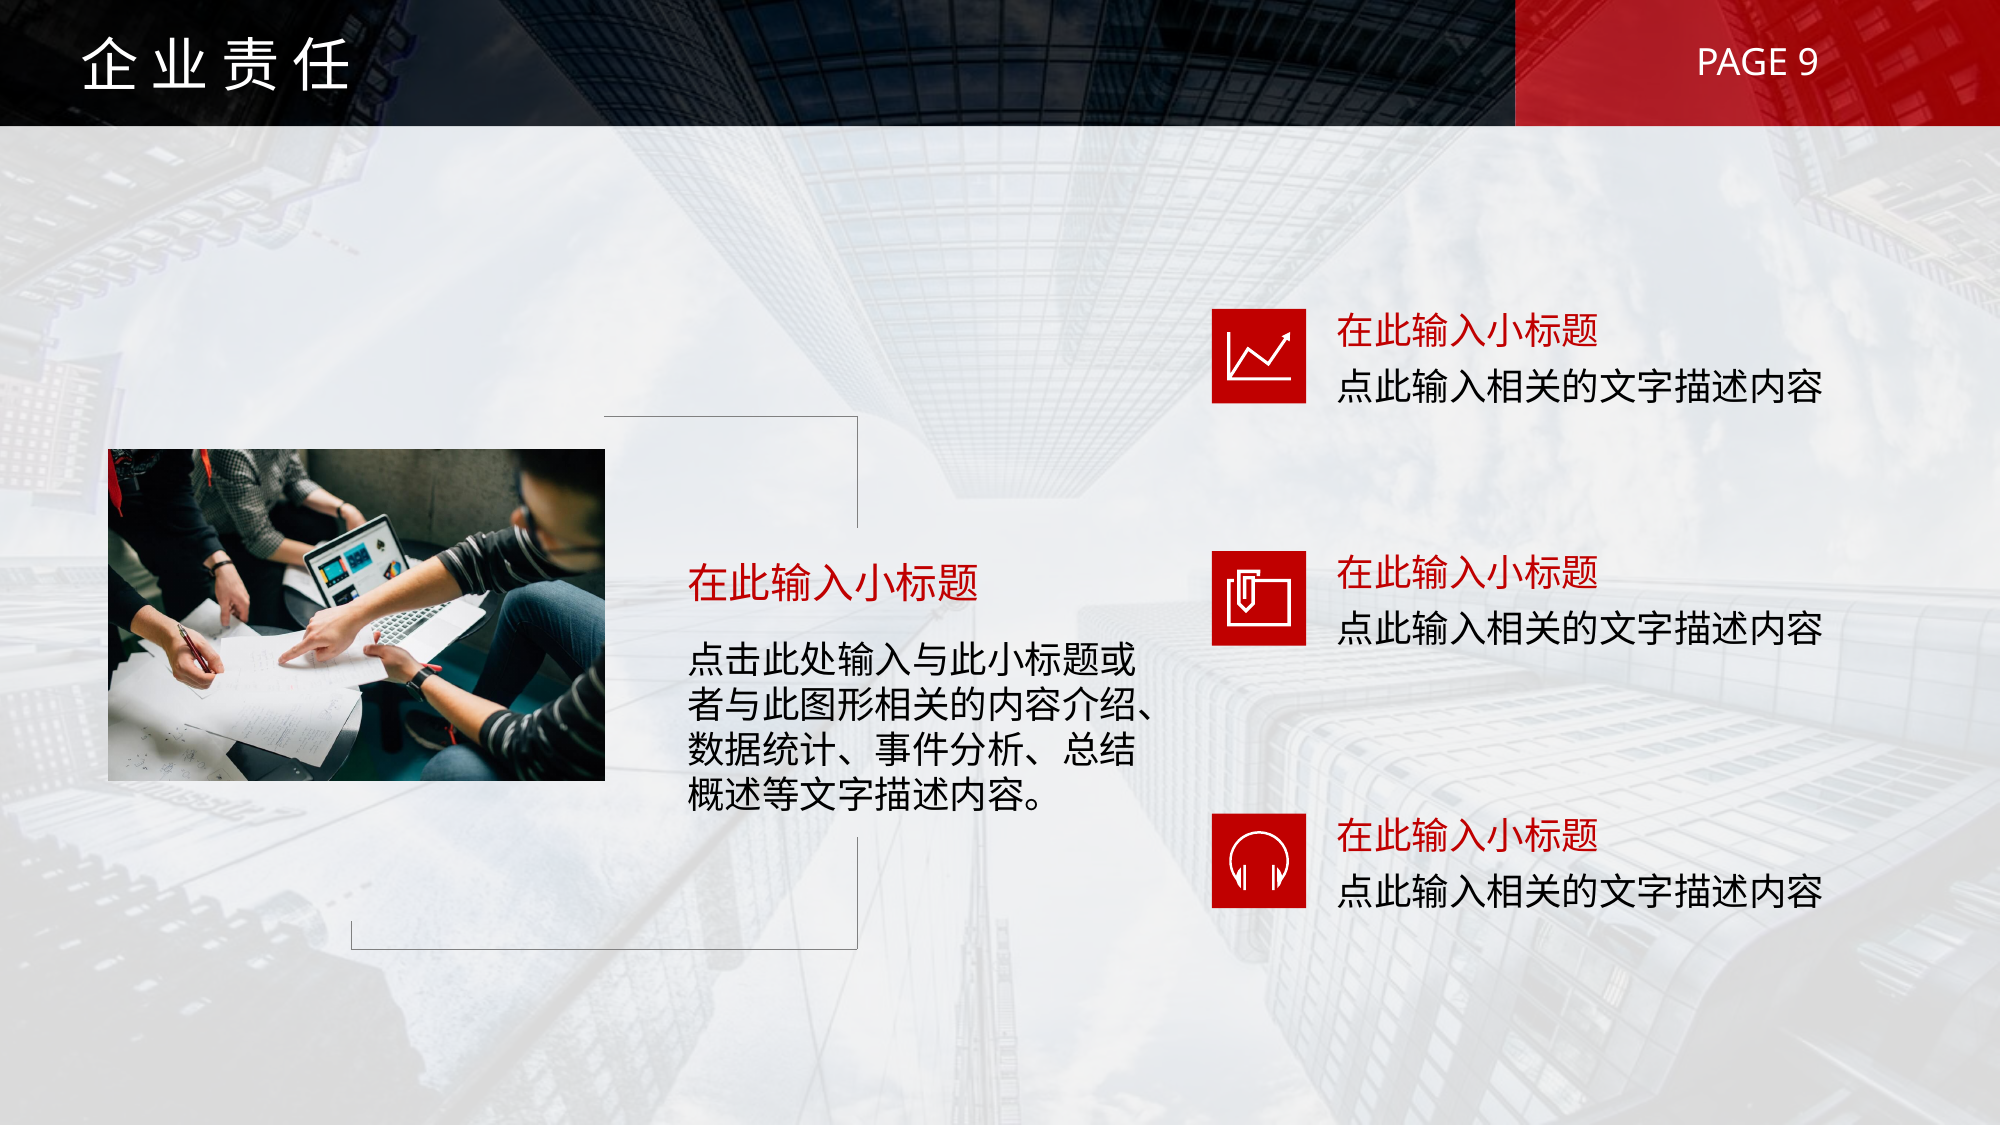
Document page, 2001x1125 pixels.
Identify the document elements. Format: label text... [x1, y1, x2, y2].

text_box [1211, 550, 1307, 647]
text_box [1228, 830, 1290, 891]
text_box 在此输入小标题 [1321, 541, 1903, 597]
text_box 点此输入相关的文字描述内容 [1321, 597, 1922, 658]
text_box 点此输入相关的文字描述内容 [1321, 355, 1922, 416]
text_box [1211, 308, 1307, 404]
text_box 在此输入小标题 [1321, 299, 1903, 355]
text_box 点此输入相关的文字描述内容 [1321, 860, 1922, 921]
text_box 点击此处输入与此小标题或者与此图形相关的内容介绍、数据统计、事件分析、总结概述等文字描述内容。 [672, 628, 1166, 823]
text_box 在此输入小标题 [672, 549, 1166, 615]
text_box [1226, 568, 1292, 628]
title 企业责任 [65, 20, 931, 106]
picture [108, 449, 605, 781]
text_box [1211, 813, 1307, 909]
text_box 在此输入小标题 [1321, 804, 1903, 860]
picture [0, 0, 1515, 126]
text_box [1226, 330, 1292, 382]
